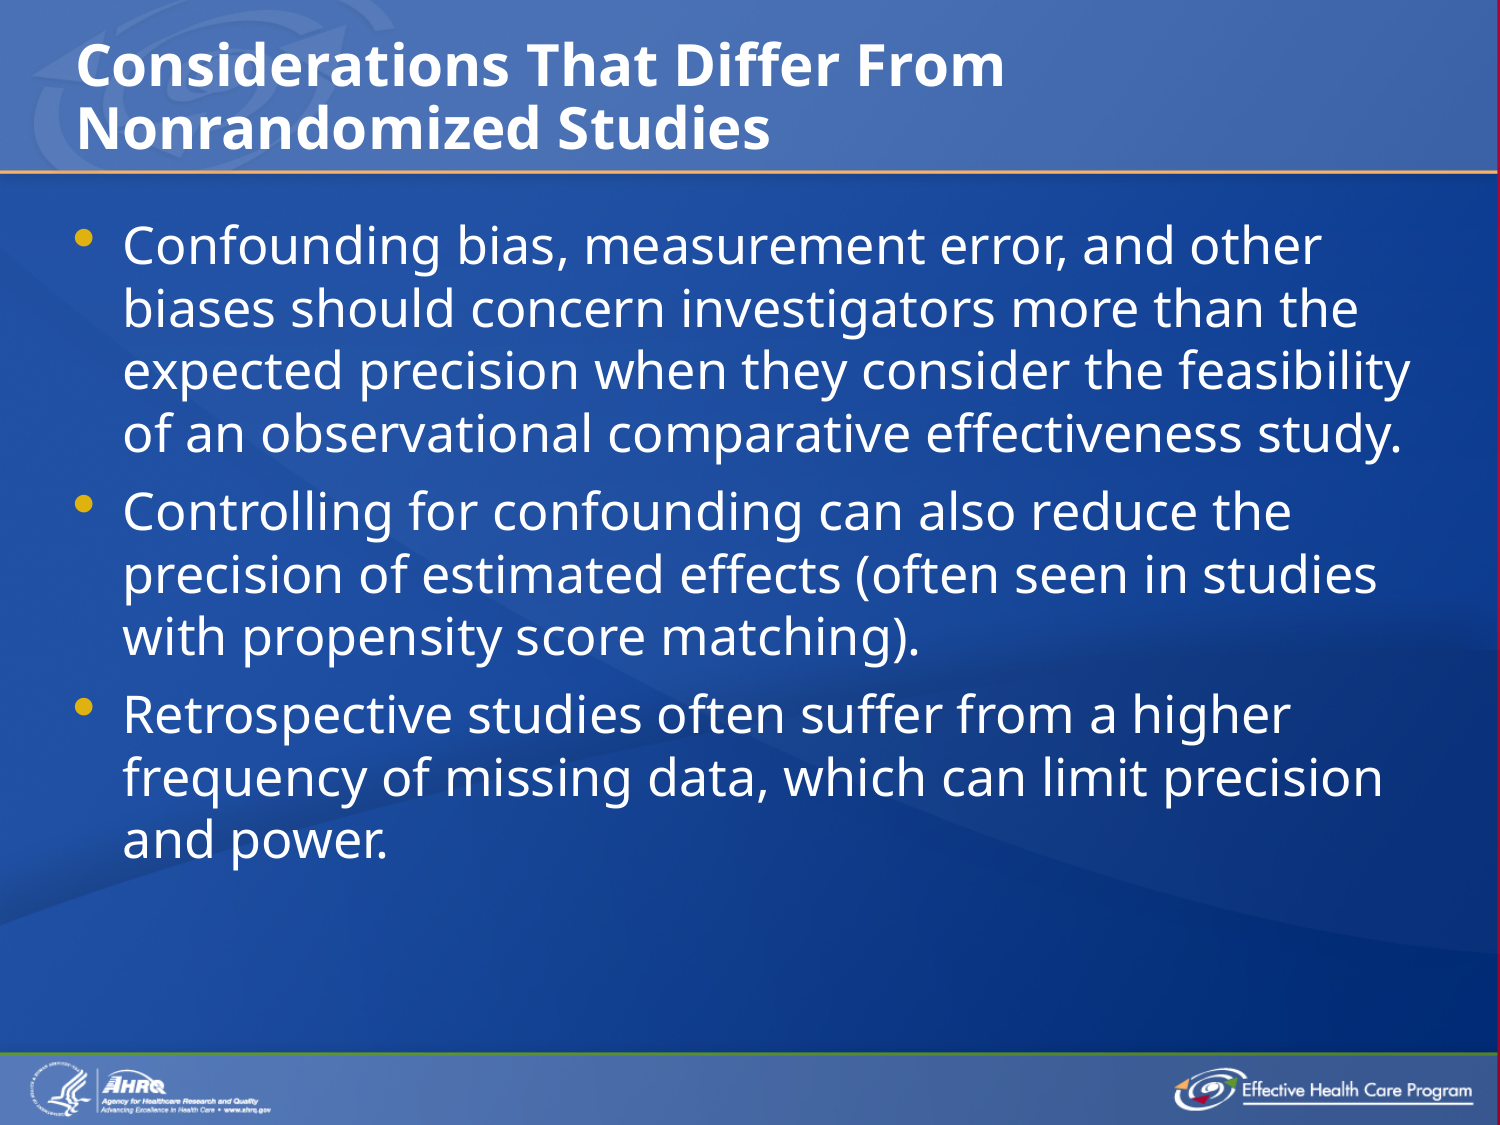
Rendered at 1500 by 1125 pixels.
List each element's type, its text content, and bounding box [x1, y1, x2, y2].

picture [0, 0, 1500, 1125]
title Considerations That Differ From Nonrandomized Studies [75, 21, 1425, 163]
list Confounding bias, measurement error, and other biases should concern investigators more than the expected precision when they consider the feasibility of an observational comparative effectiveness study. Controlling for confounding can also reduce the precision of estimated effects (often seen in studies with propensity score matching). Retrospective studies often suffer from a higher frequency of missing data, which can limit precision and power. [75, 213, 1425, 1005]
